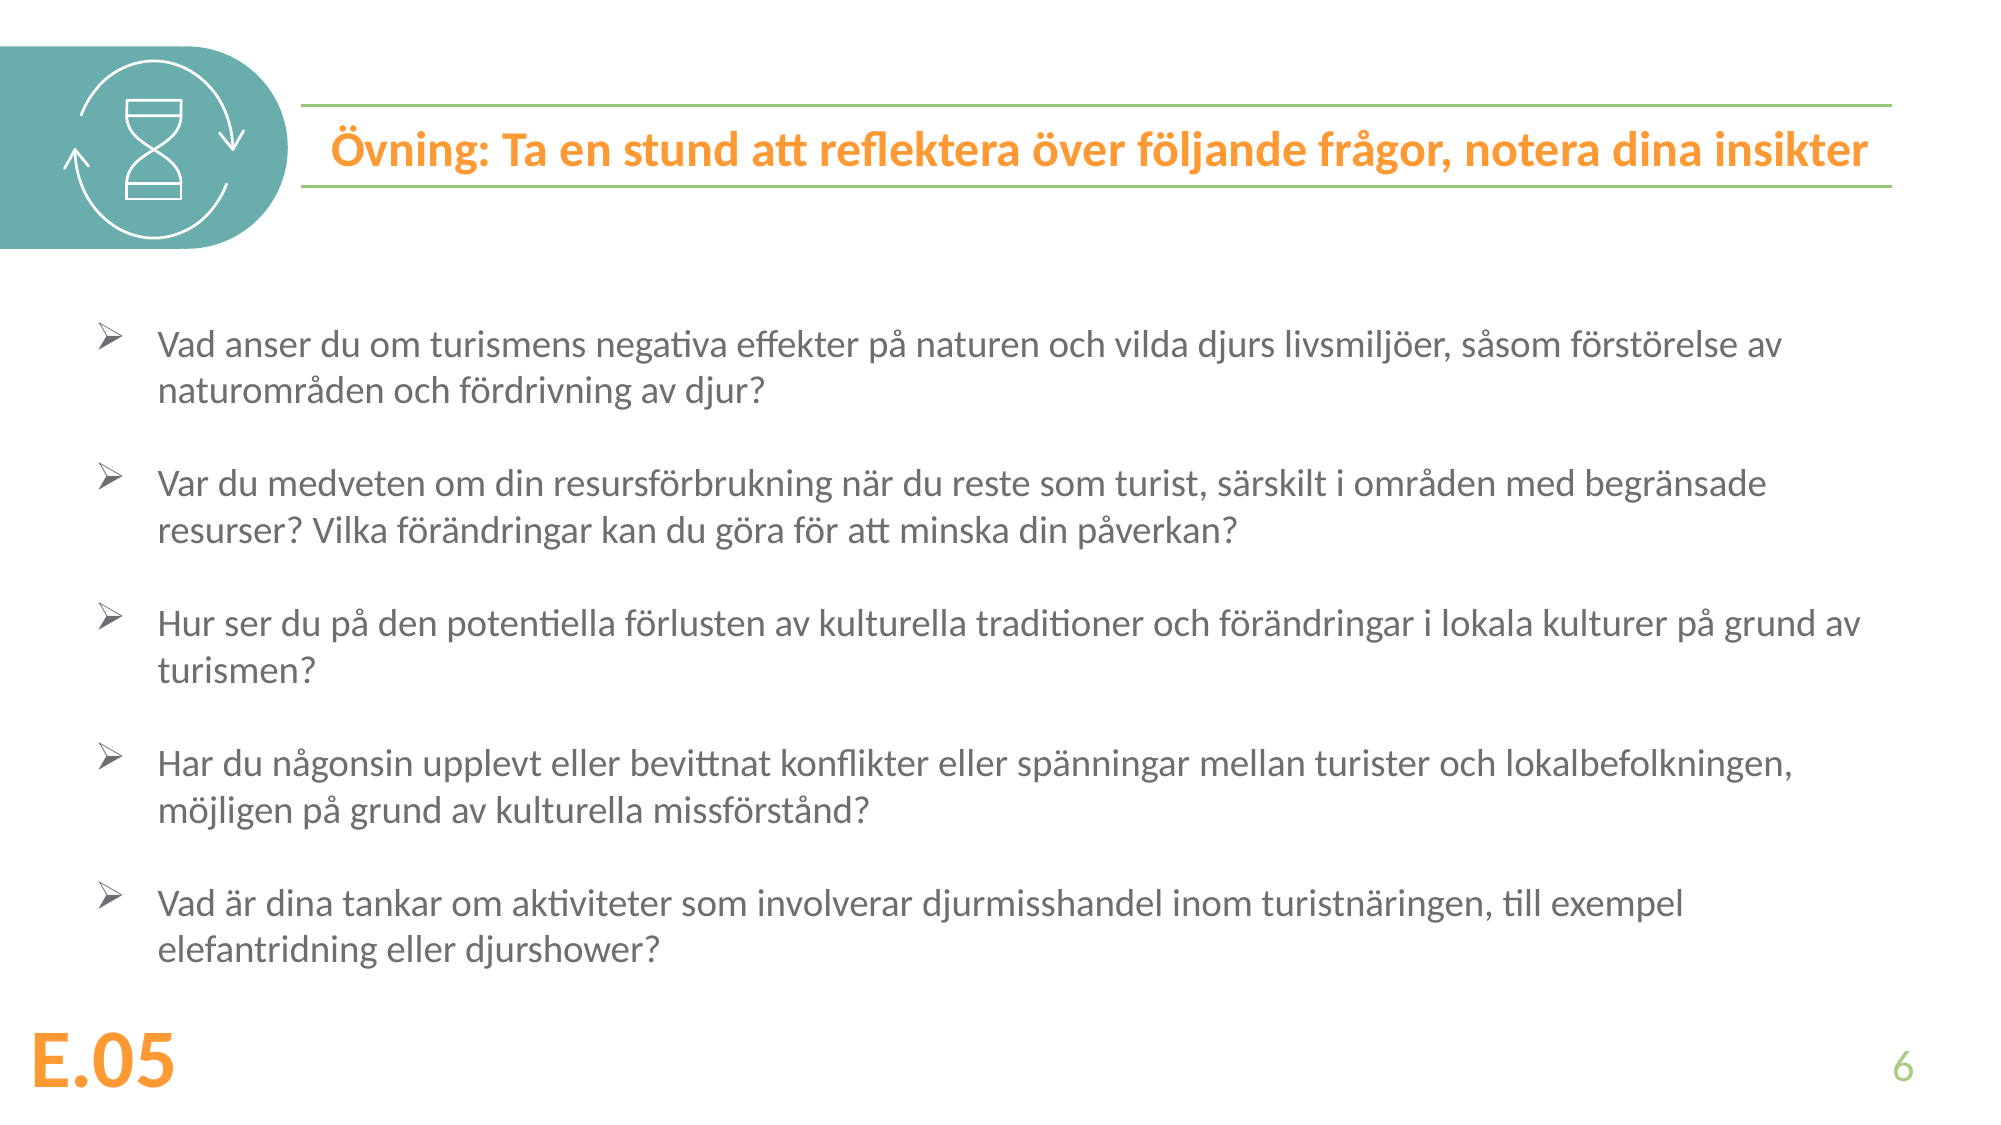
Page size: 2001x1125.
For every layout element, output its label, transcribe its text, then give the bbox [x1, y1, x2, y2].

text_box E.05 [10, 1019, 298, 1125]
list Vad anser du om turismens negativa effekter på naturen och vilda djurs livsmiljöer, såsom förstörelse av naturområden och fördrivning av djur? Var du medveten om din resursförbrukning när du reste som turist, särskilt i områden med begränsade resurser? Vilka förändringar kan du göra för att minska din påverkan? Hur ser du på den potentiella förlusten av kulturella traditioner och förändringar i lokala kulturer på grund av turismen? Har du någonsin upplevt eller bevittnat konflikter eller spänningar mellan turister och lokalbefolkningen, möjligen på grund av kulturella missförstånd? Vad är dina tankar om aktiviteter som involverar djurmisshandel inom turistnäringen, till exempel elefantridning eller djurshower? [75, 298, 1904, 1009]
slide_number 6 [1851, 1012, 1956, 1115]
text_box [0, 46, 238, 249]
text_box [63, 60, 245, 239]
text_box [245, 64, 288, 231]
list Övning: Ta en stund att reflektera över följande frågor, notera dina insikter [310, 87, 1936, 220]
